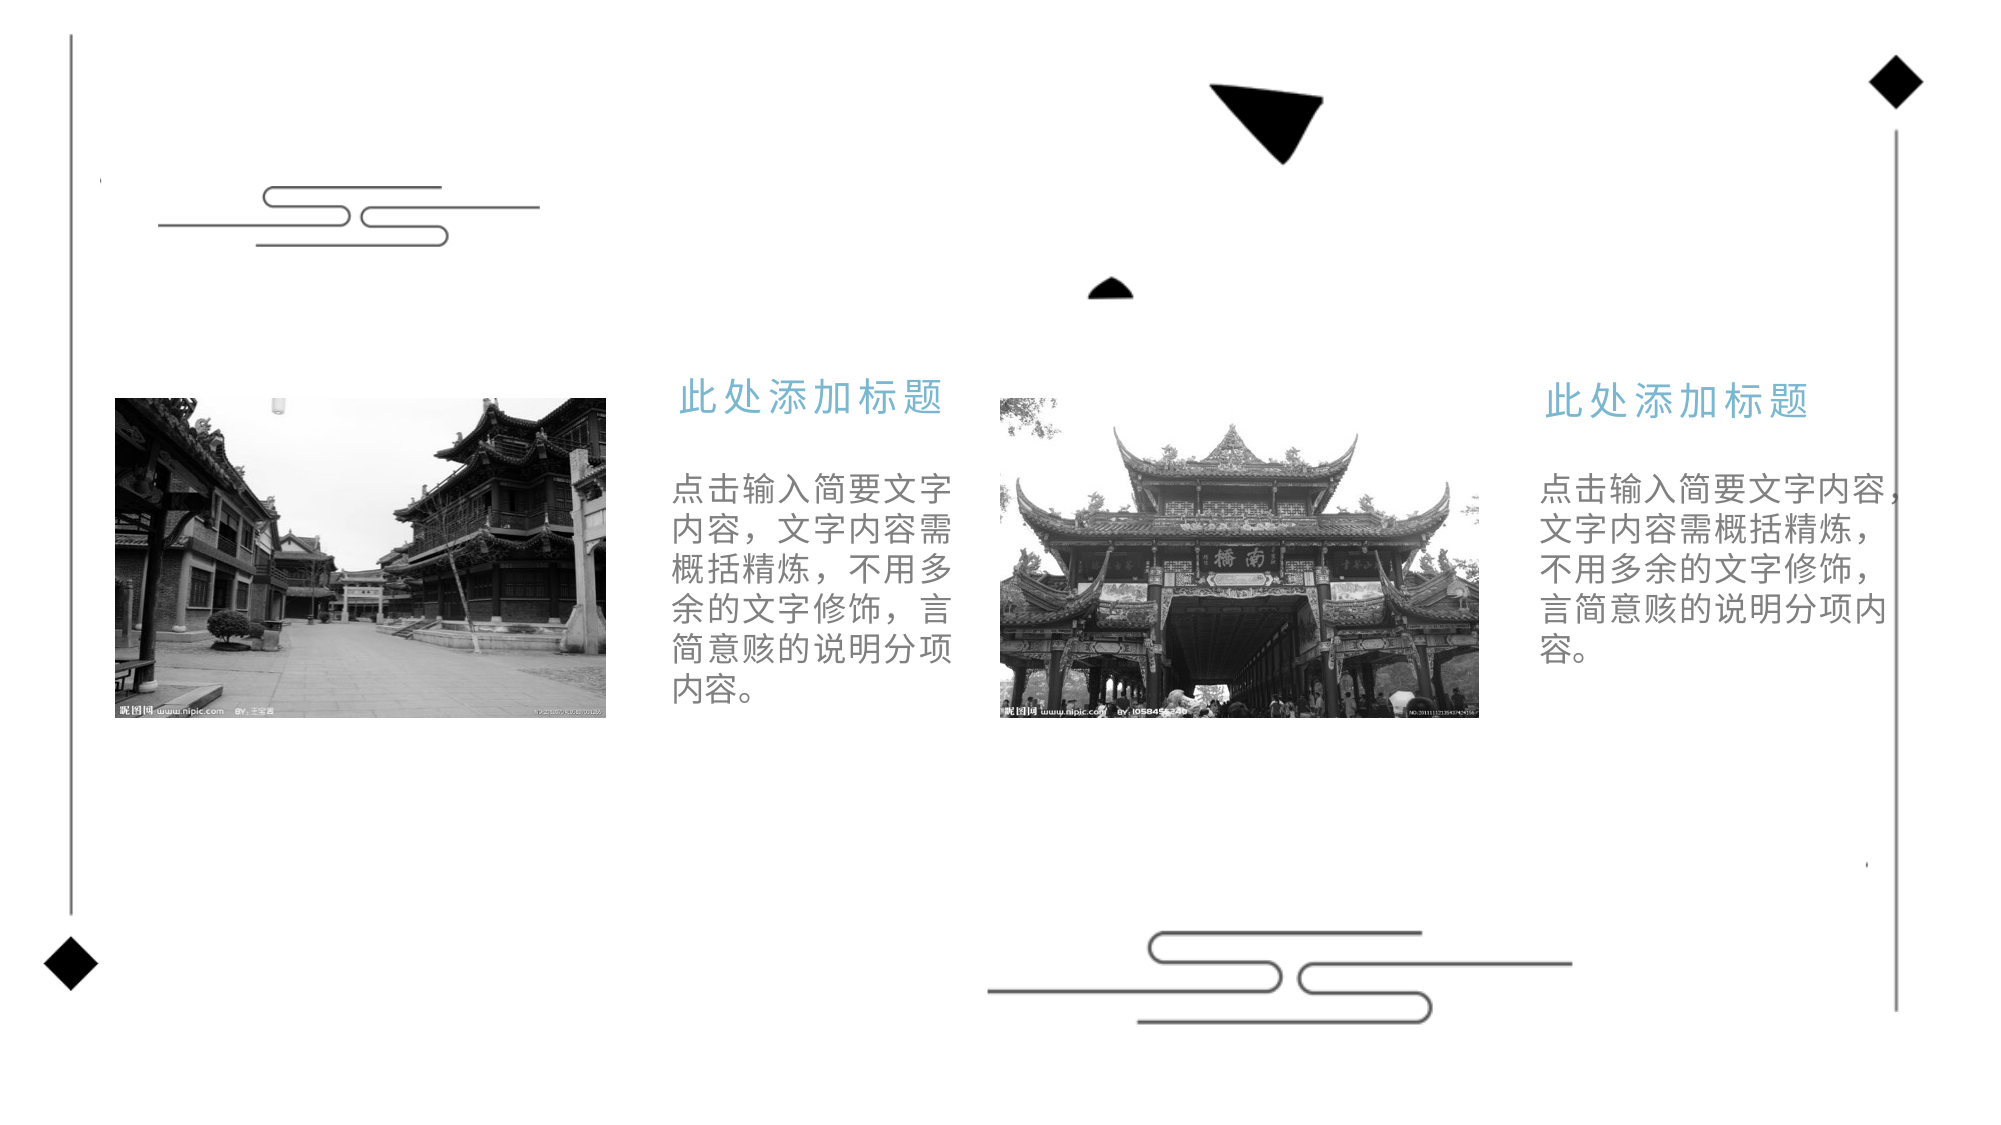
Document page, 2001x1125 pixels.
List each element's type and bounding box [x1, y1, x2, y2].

picture [973, 1012, 1826, 1045]
text_box [25, 27, 1942, 1012]
